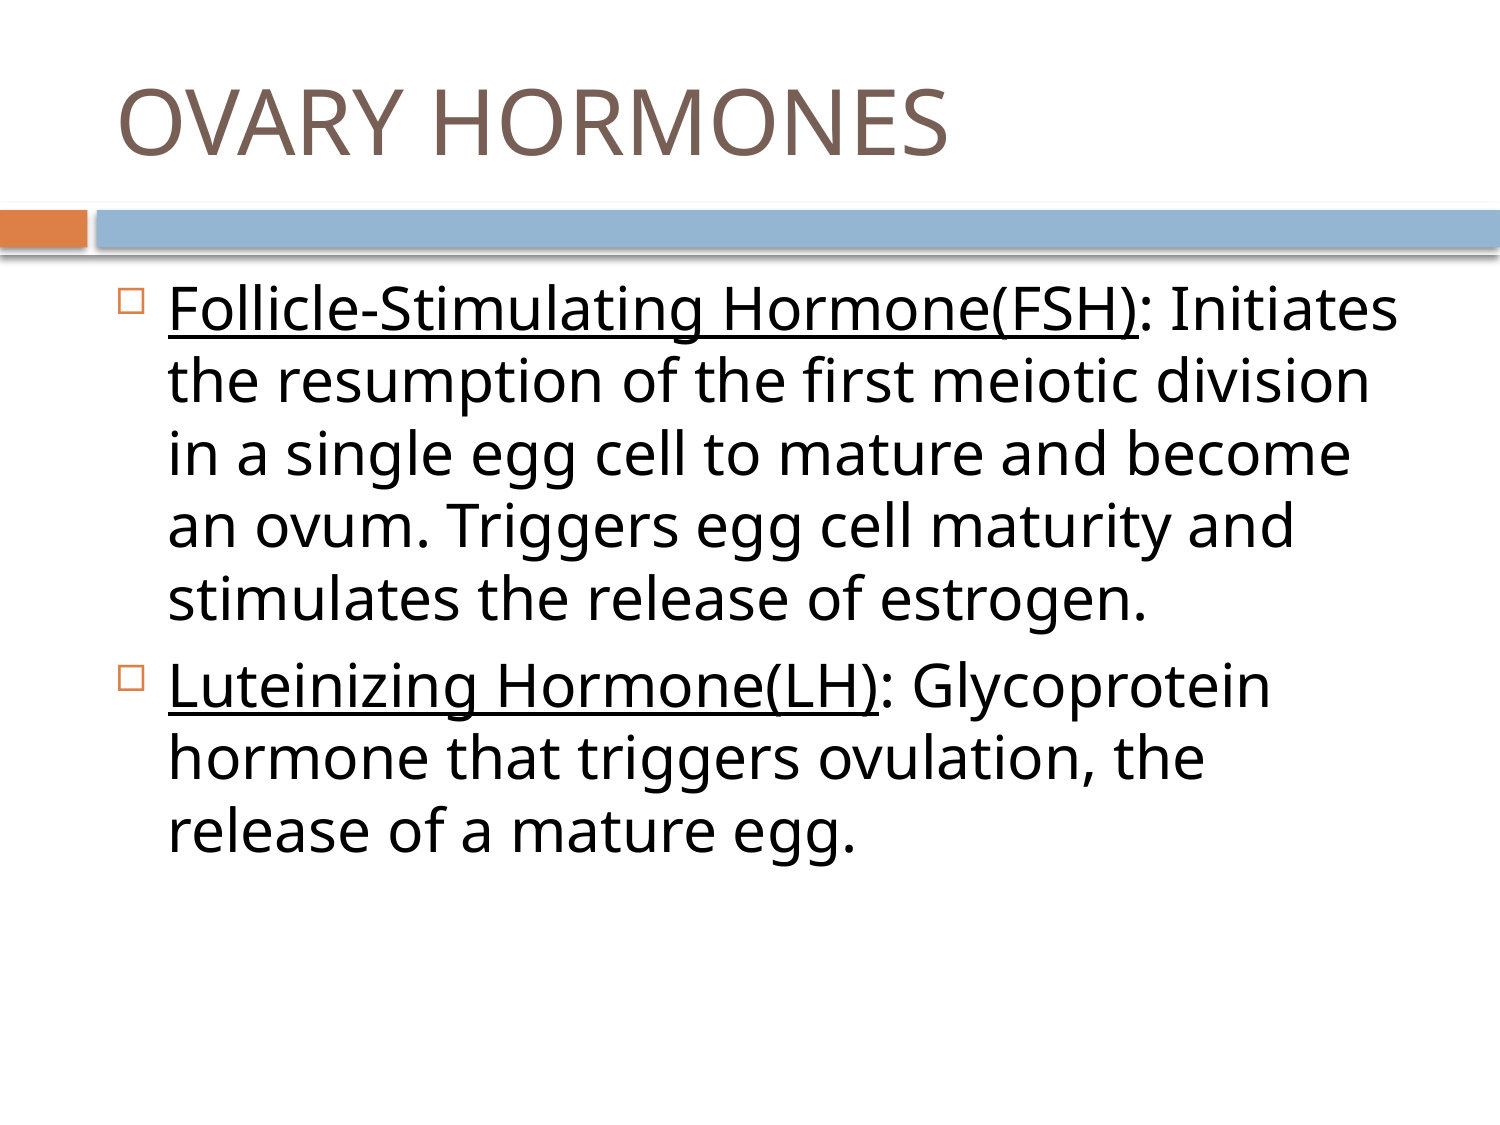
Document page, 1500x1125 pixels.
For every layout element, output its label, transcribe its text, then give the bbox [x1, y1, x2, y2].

title OVARY HORMONES [100, 37, 1438, 200]
list Follicle-Stimulating Hormone(FSH): Initiates the resumption of the first meiotic division in a single egg cell to mature and become an ovum. Triggers egg cell maturity and stimulates the release of estrogen. Luteinizing Hormone(LH): Glycoprotein hormone that triggers ovulation, the release of a mature egg. [100, 262, 1438, 1000]
